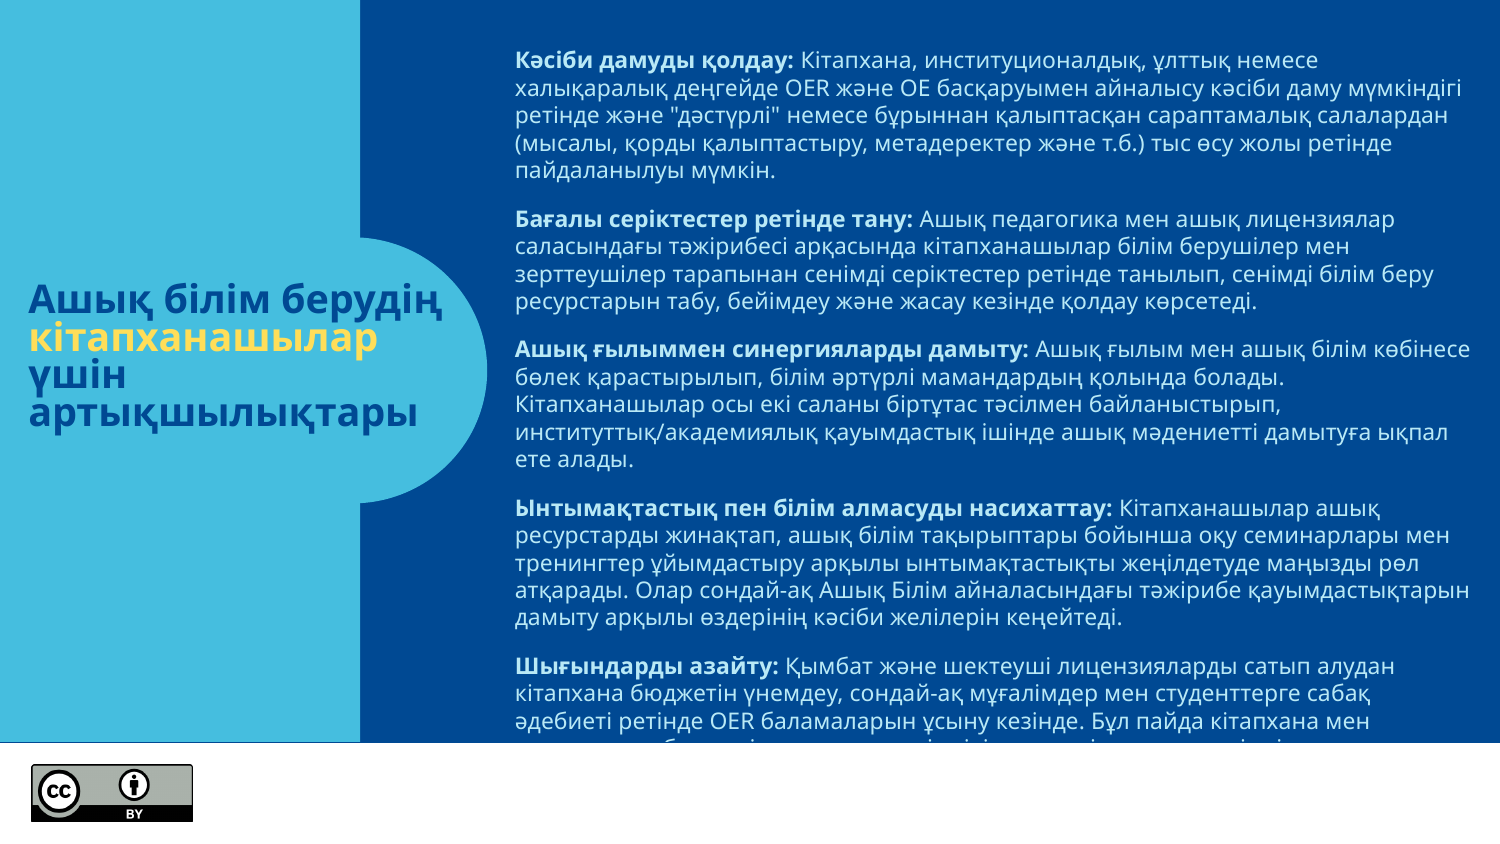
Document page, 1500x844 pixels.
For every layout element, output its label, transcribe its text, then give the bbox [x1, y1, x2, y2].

text_box [244, 288, 488, 504]
text_box Кәсіби дамуды қолдау: Кітапхана, институционалдық, ұлттық немесе халықаралық деңгейде OER және OE басқаруымен айналысу кәсіби даму мүмкіндігі ретінде және "дәстүрлі" немесе бұрыннан қалыптасқан сараптамалық салалардан (мысалы, қорды қалыптастыру, метадеректер және т.б.) тыс өсу жолы ретінде пайдаланылуы мүмкін. Бағалы серіктестер ретінде тану: Ашық педагогика мен ашық лицензиялар саласындағы тәжірибесі арқасында кітапханашылар білім берушілер мен зерттеушілер тарапынан сенімді серіктестер ретінде танылып, сенімді білім беру ресурстарын табу, бейімдеу және жасау кезінде қолдау көрсетеді. Ашық ғылыммен синергияларды дамыту: Ашық ғылым мен ашық білім көбінесе бөлек қарастырылып, білім әртүрлі мамандардың қолында болады. Кітапханашылар осы екі саланы біртұтас тәсілмен байланыстырып, институттық/академиялық қауымдастық ішінде ашық мәдениетті дамытуға ықпал ете алады. Ынтымақтастық пен білім алмасуды насихаттау: Кітапханашылар ашық ресурстарды жинақтап, ашық білім тақырыптары бойынша оқу семинарлары мен тренингтер ұйымдастыру арқылы ынтымақтастықты жеңілдетуде маңызды рөл атқарады. Олар сондай-ақ Ашық Білім айналасындағы тәжірибе қауымдастықтарын дамыту арқылы өздерінің кәсіби желілерін кеңейтеді. Шығындарды азайту: Қымбат және шектеуші лицензияларды сатып алудан кітапхана бюджетін үнемдеу, сондай-ақ мұғалімдер мен студенттерге сабақ әдебиеті ретінде OER баламаларын ұсыну кезінде. Бұл пайда кітапхана мен университет бюджетін ашық қолжетімділікке көшуіне ұзақ мерзімді түрде үлес қосады. [499, 28, 1489, 741]
text_box [0, 750, 1500, 844]
text_box Ашық білім берудің кітапханашылар үшін артықшылықтары [13, 267, 459, 450]
text_box [0, 0, 361, 742]
picture [31, 764, 193, 822]
text_box [267, 237, 438, 267]
